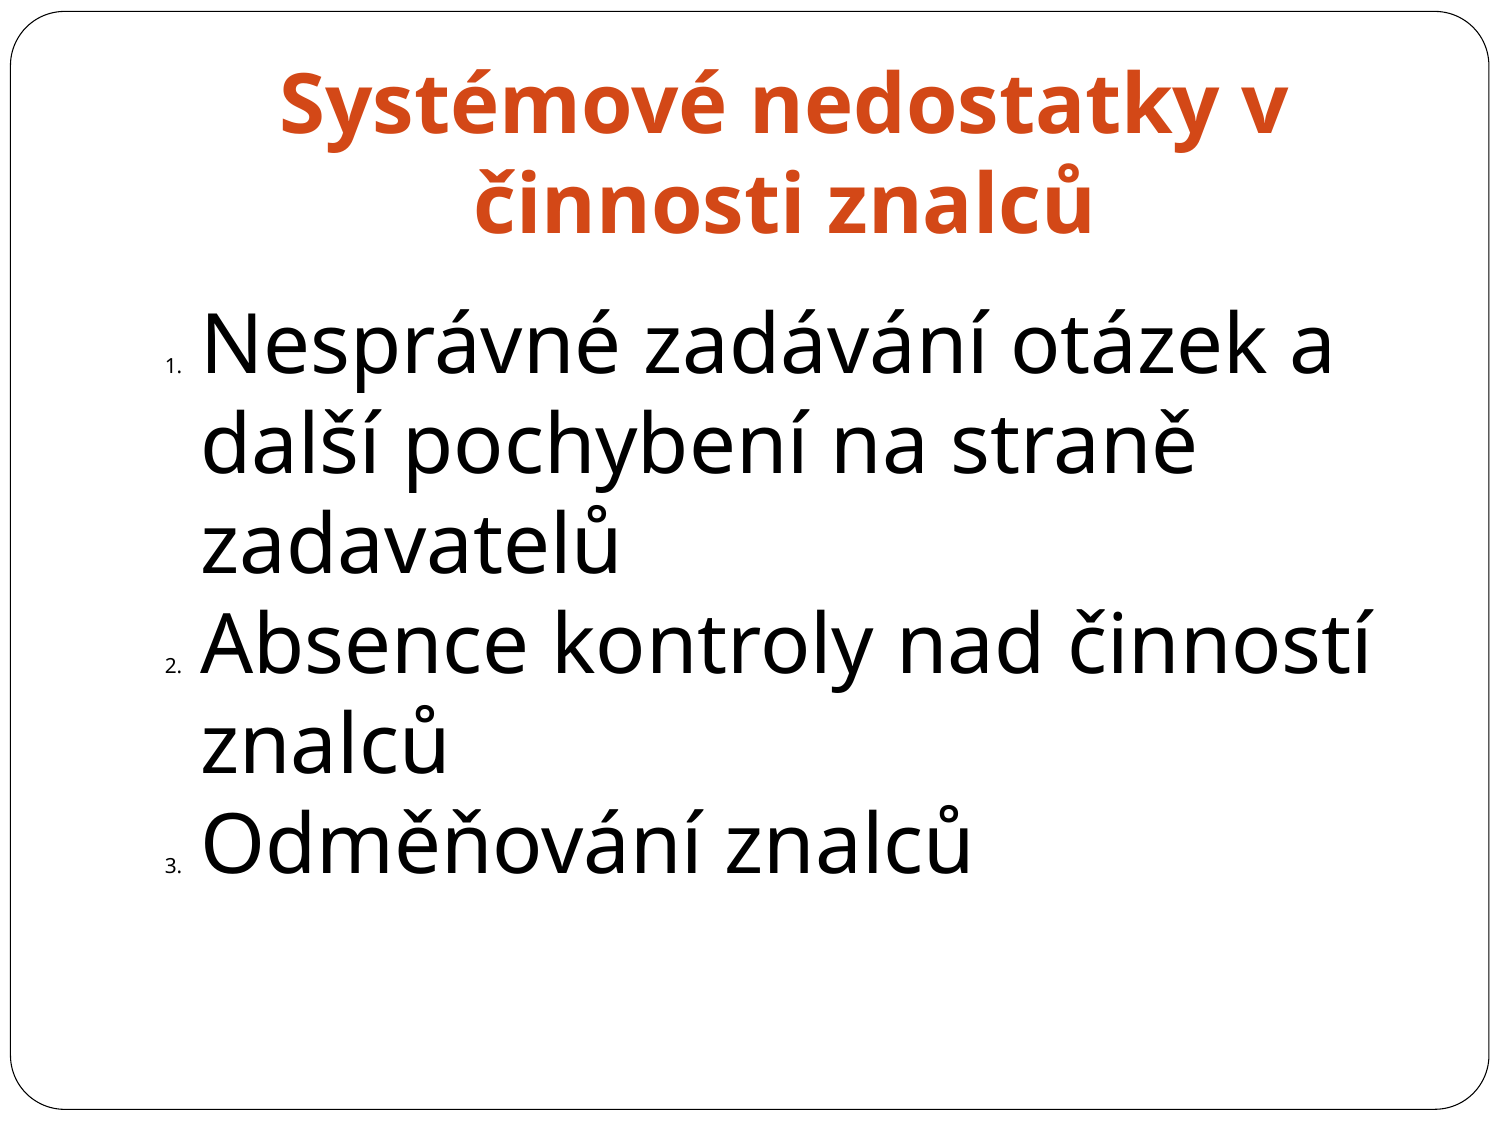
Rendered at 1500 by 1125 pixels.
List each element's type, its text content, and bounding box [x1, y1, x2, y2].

text_box Systémové nedostatky v činnosti znalců [147, 78, 1423, 266]
text_box Nesprávné zadávání otázek a další pochybení na straně zadavatelů Absence kontroly nad činností znalců Odměňování znalců [150, 237, 1425, 988]
